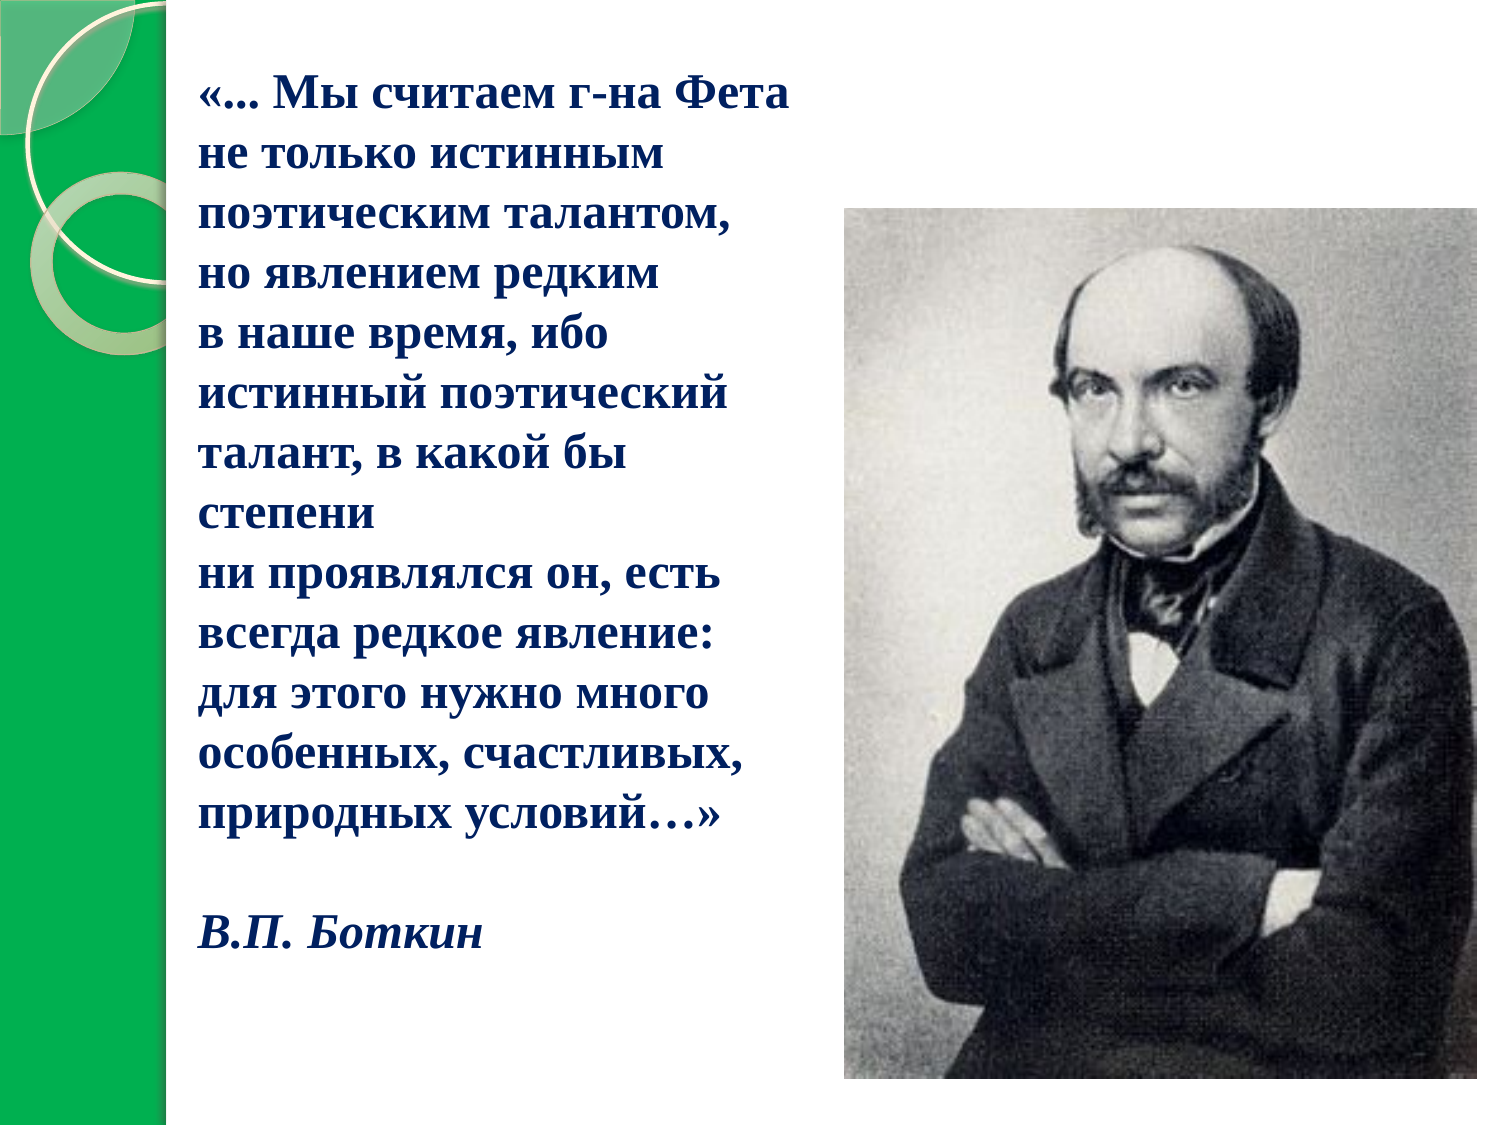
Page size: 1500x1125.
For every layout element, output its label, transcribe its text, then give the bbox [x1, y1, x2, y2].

title «... Мы считаем г-на Фета не только истинным поэтическим талантом, но явлением редким в наше время, ибо истинный поэтический талант, в какой бы степени ни проявлялся он, есть всегда редкое явление: для этого нужно много особенных, счастливых, природных условий…» В.П. Боткин [183, 101, 809, 1035]
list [844, 207, 1478, 1079]
